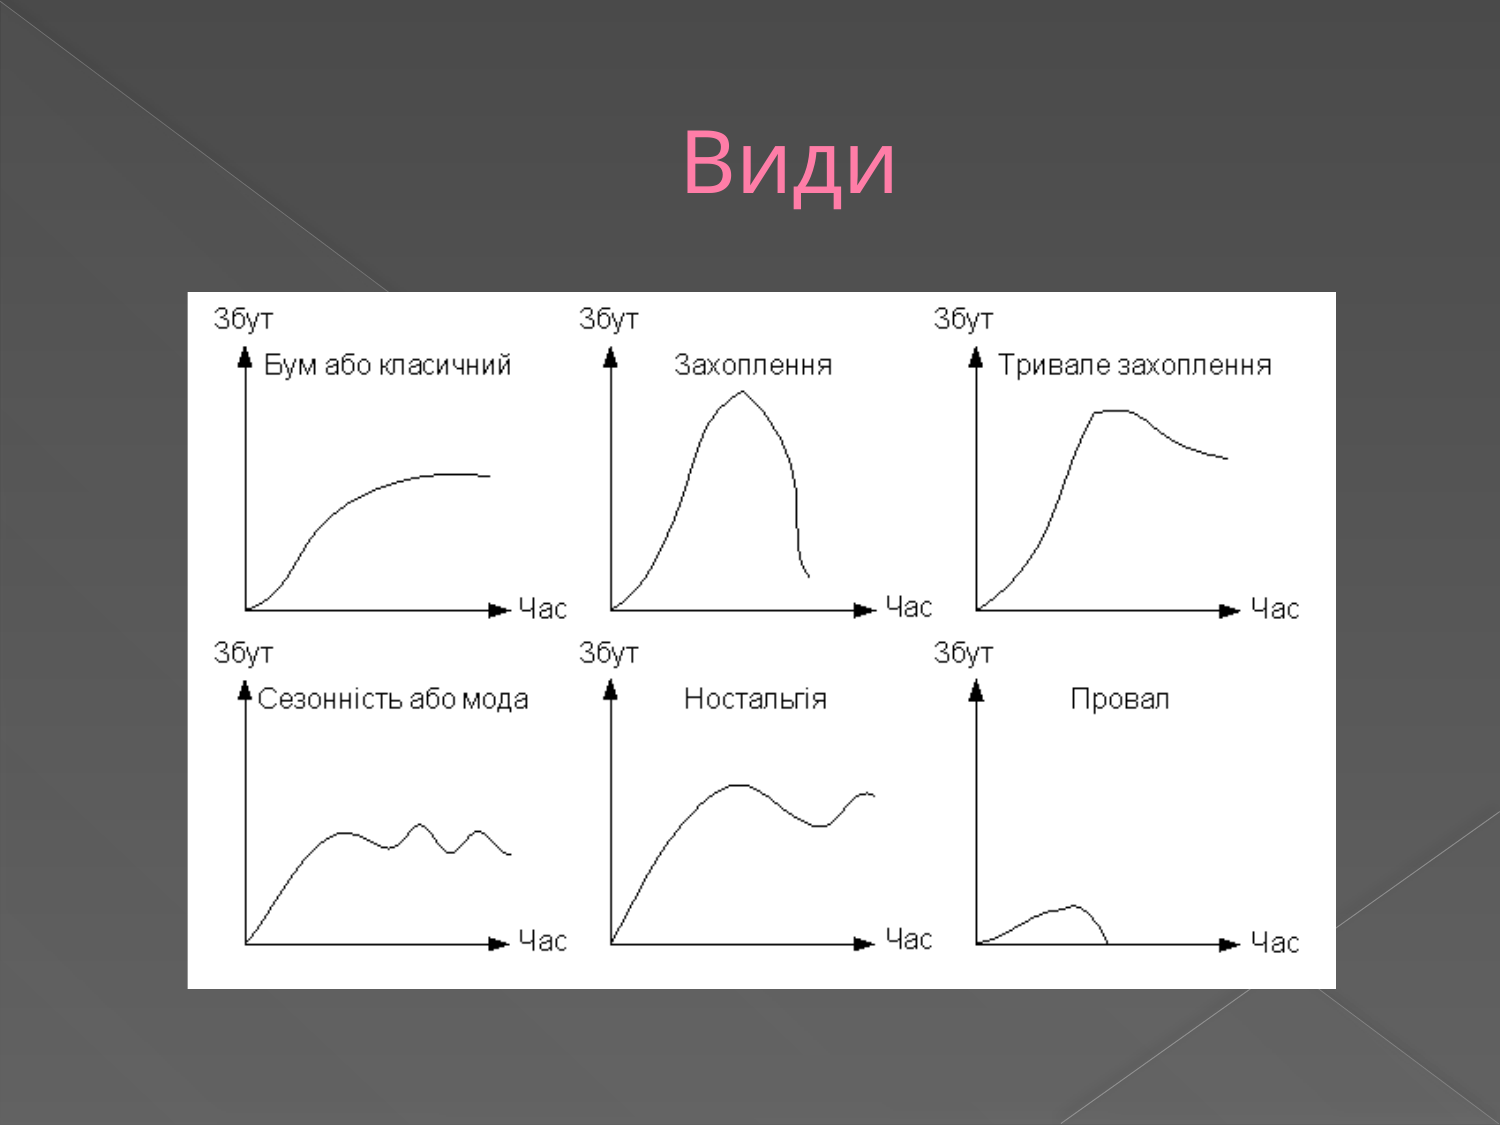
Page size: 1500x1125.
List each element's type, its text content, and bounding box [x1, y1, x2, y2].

title Види [75, 43, 1425, 274]
picture [187, 292, 1337, 990]
